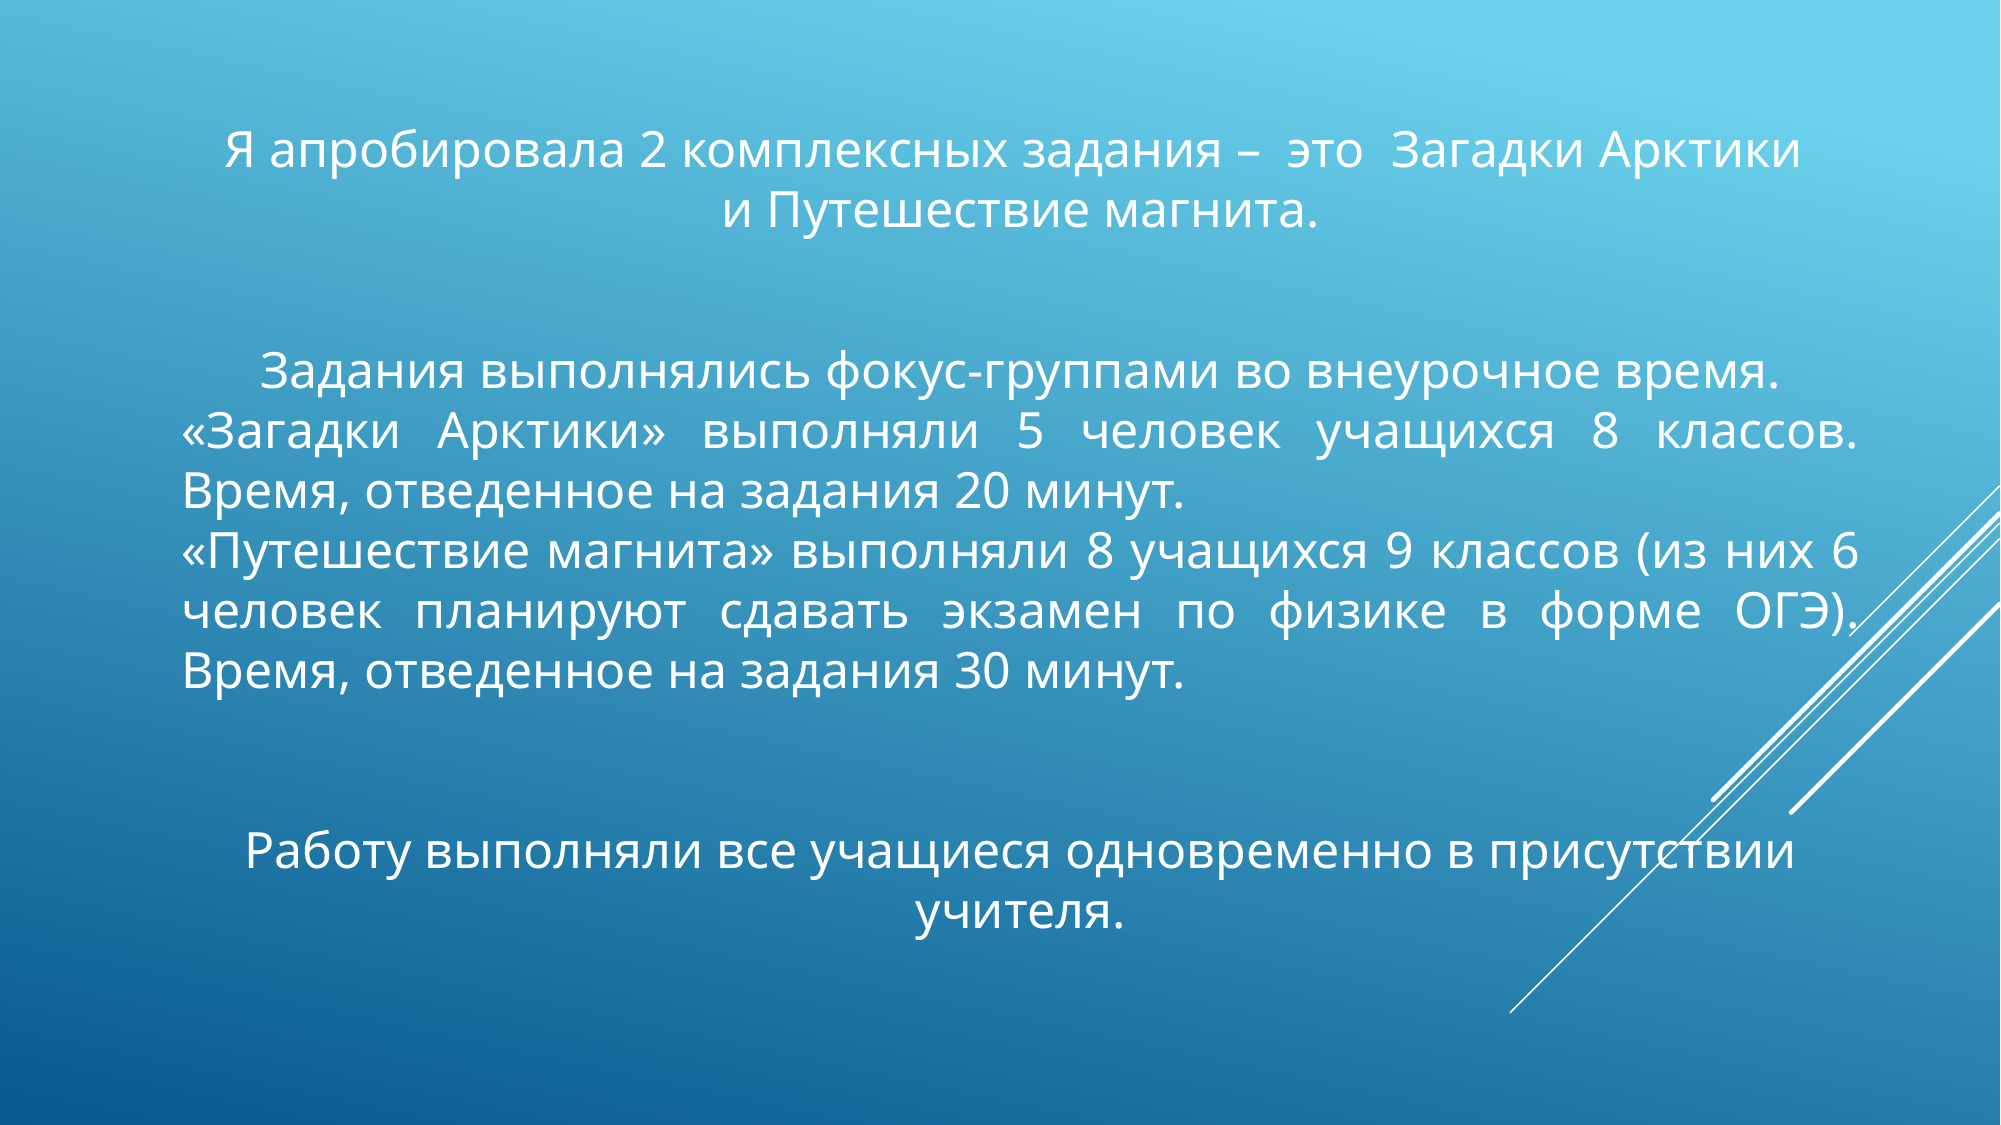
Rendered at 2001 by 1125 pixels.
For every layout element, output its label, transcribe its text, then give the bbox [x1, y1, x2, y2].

text_box Задания выполнялись фокус-группами во внеурочное время. «Загадки Арктики» выполняли 5 человек учащихся 8 классов. Время, отведенное на задания 20 минут. «Путешествие магнита» выполняли 8 учащихся 9 классов (из них 6 человек планируют сдавать экзамен по физике в форме ОГЭ). Время, отведенное на задания 30 минут. Работу выполняли все учащиеся одновременно в присутствии учителя. [166, 331, 1875, 946]
text_box Я апробировала 2 комплексных задания – это Загадки Арктики и Путешествие магнита. [166, 109, 1875, 245]
